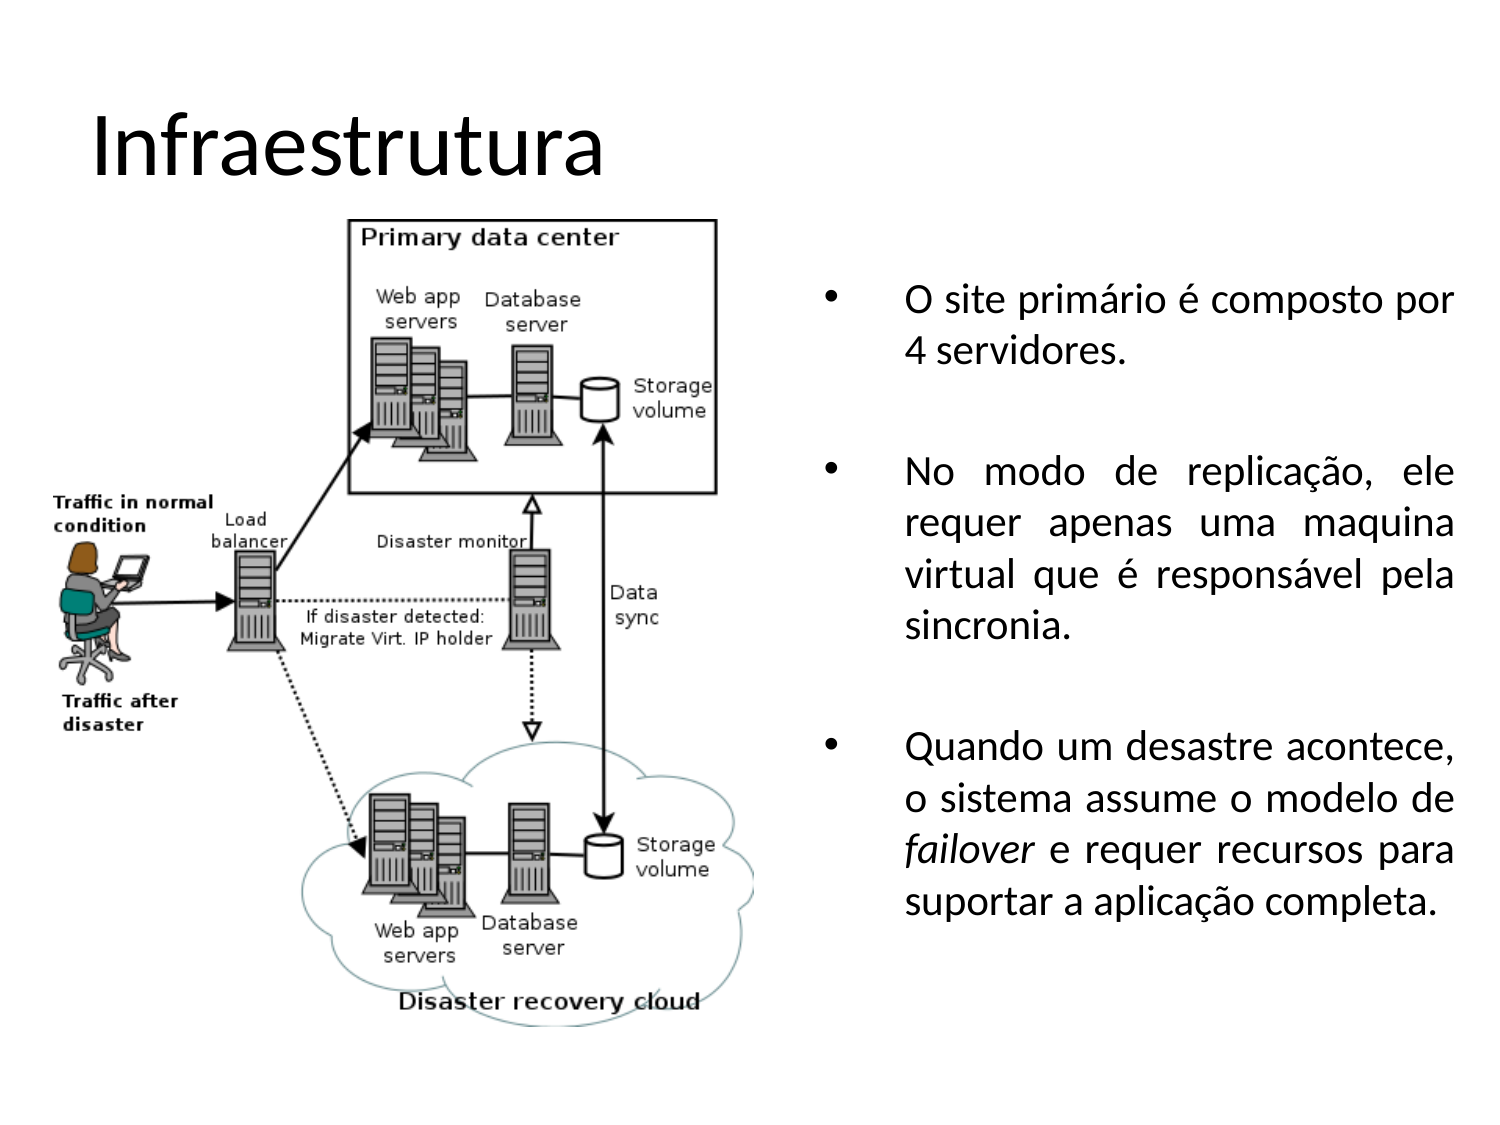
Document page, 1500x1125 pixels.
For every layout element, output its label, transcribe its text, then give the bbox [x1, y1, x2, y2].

picture [52, 219, 754, 1027]
list O site primário é composto por 4 servidores. No modo de replicação, ele requer apenas uma maquina virtual que é responsável pela sincronia. Quando um desastre acontece, o sistema assume o modelo de failover e requer recursos para suportar a aplicação completa. [809, 262, 1471, 1005]
title Infraestrutura [75, 45, 1425, 233]
